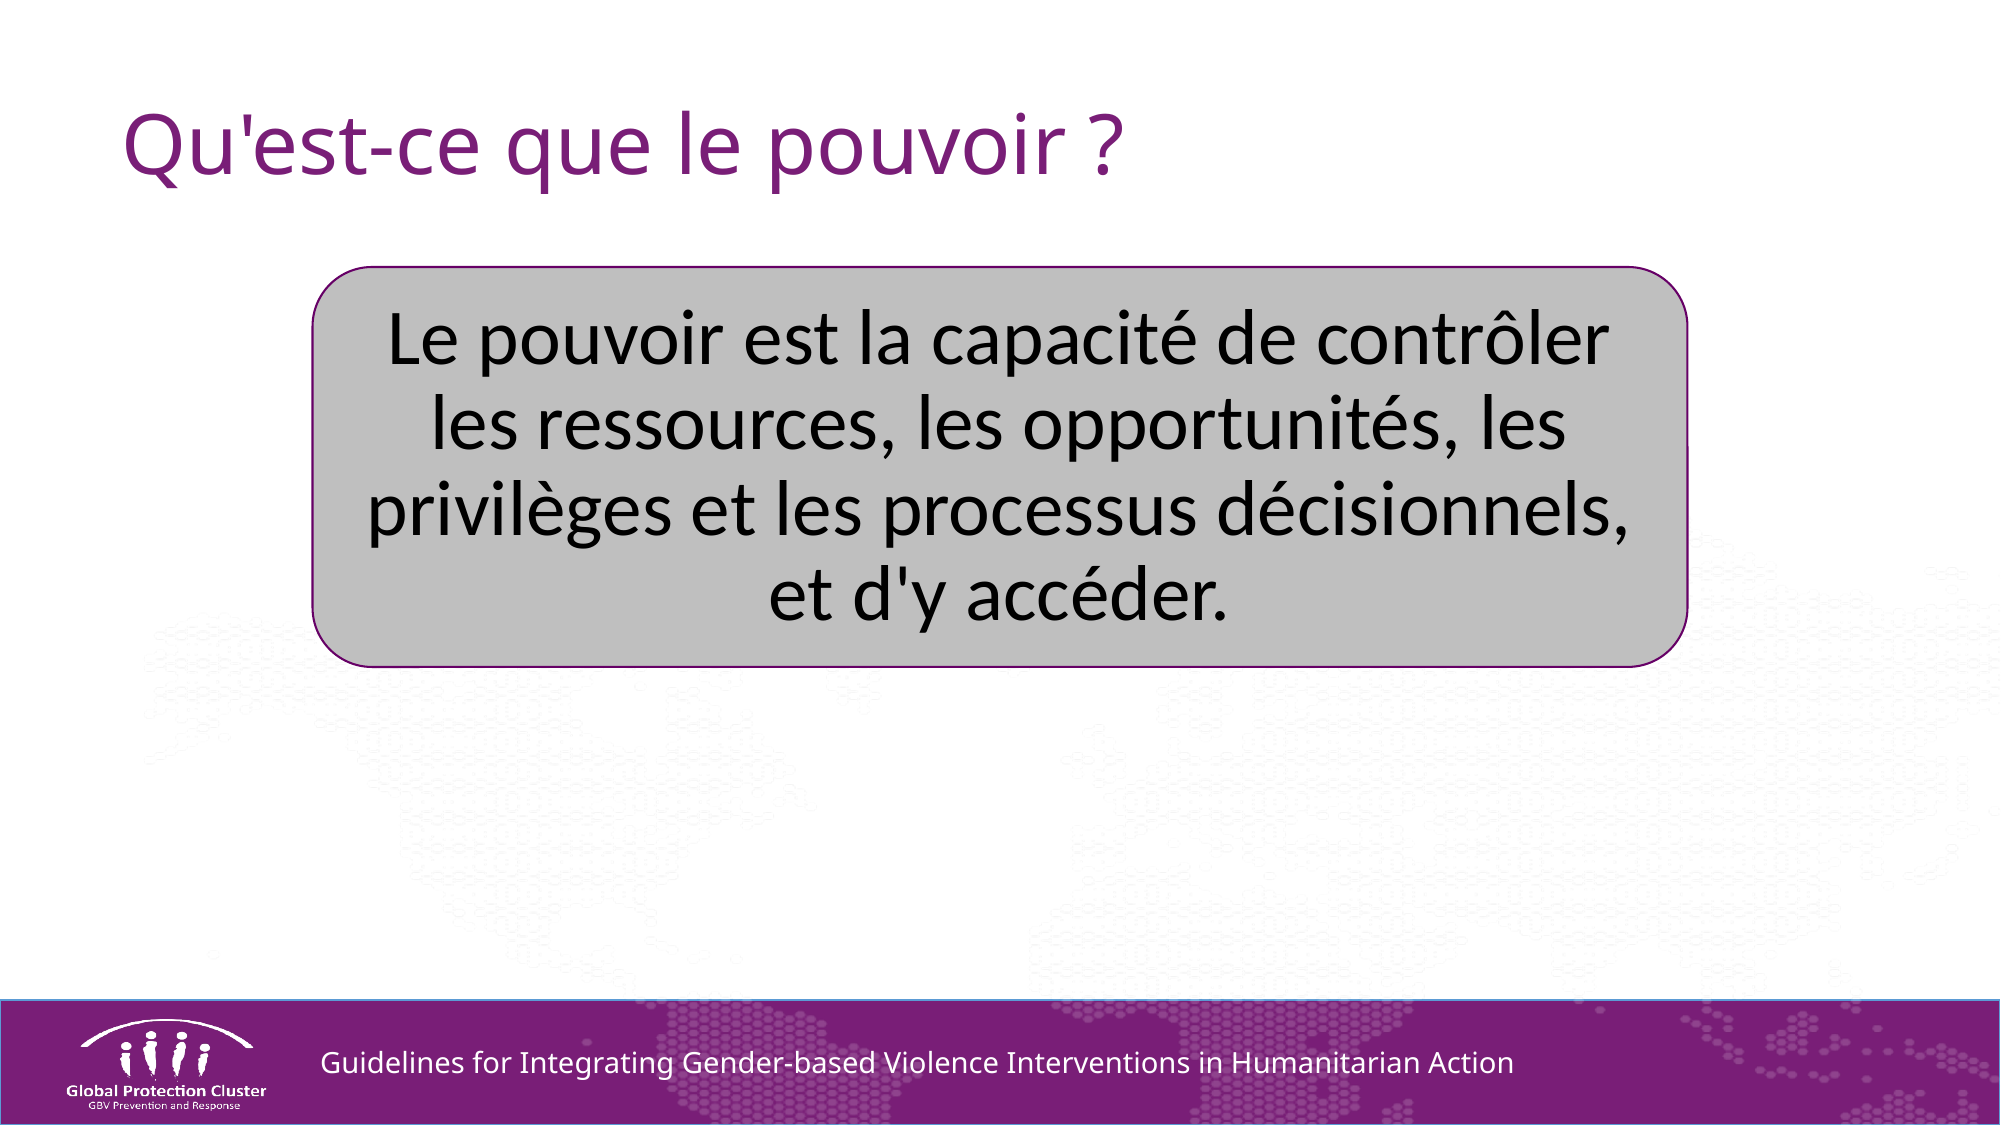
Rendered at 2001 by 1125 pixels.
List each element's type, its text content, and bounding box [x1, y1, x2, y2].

picture [56, 254, 2001, 1125]
text_box Le pouvoir est la capacité de contrôler les ressources, les opportunités, les privilèges et les processus décisionnels, et d'y accéder. [311, 265, 1689, 669]
title Qu'est-ce que le pouvoir ? [106, 94, 1350, 228]
